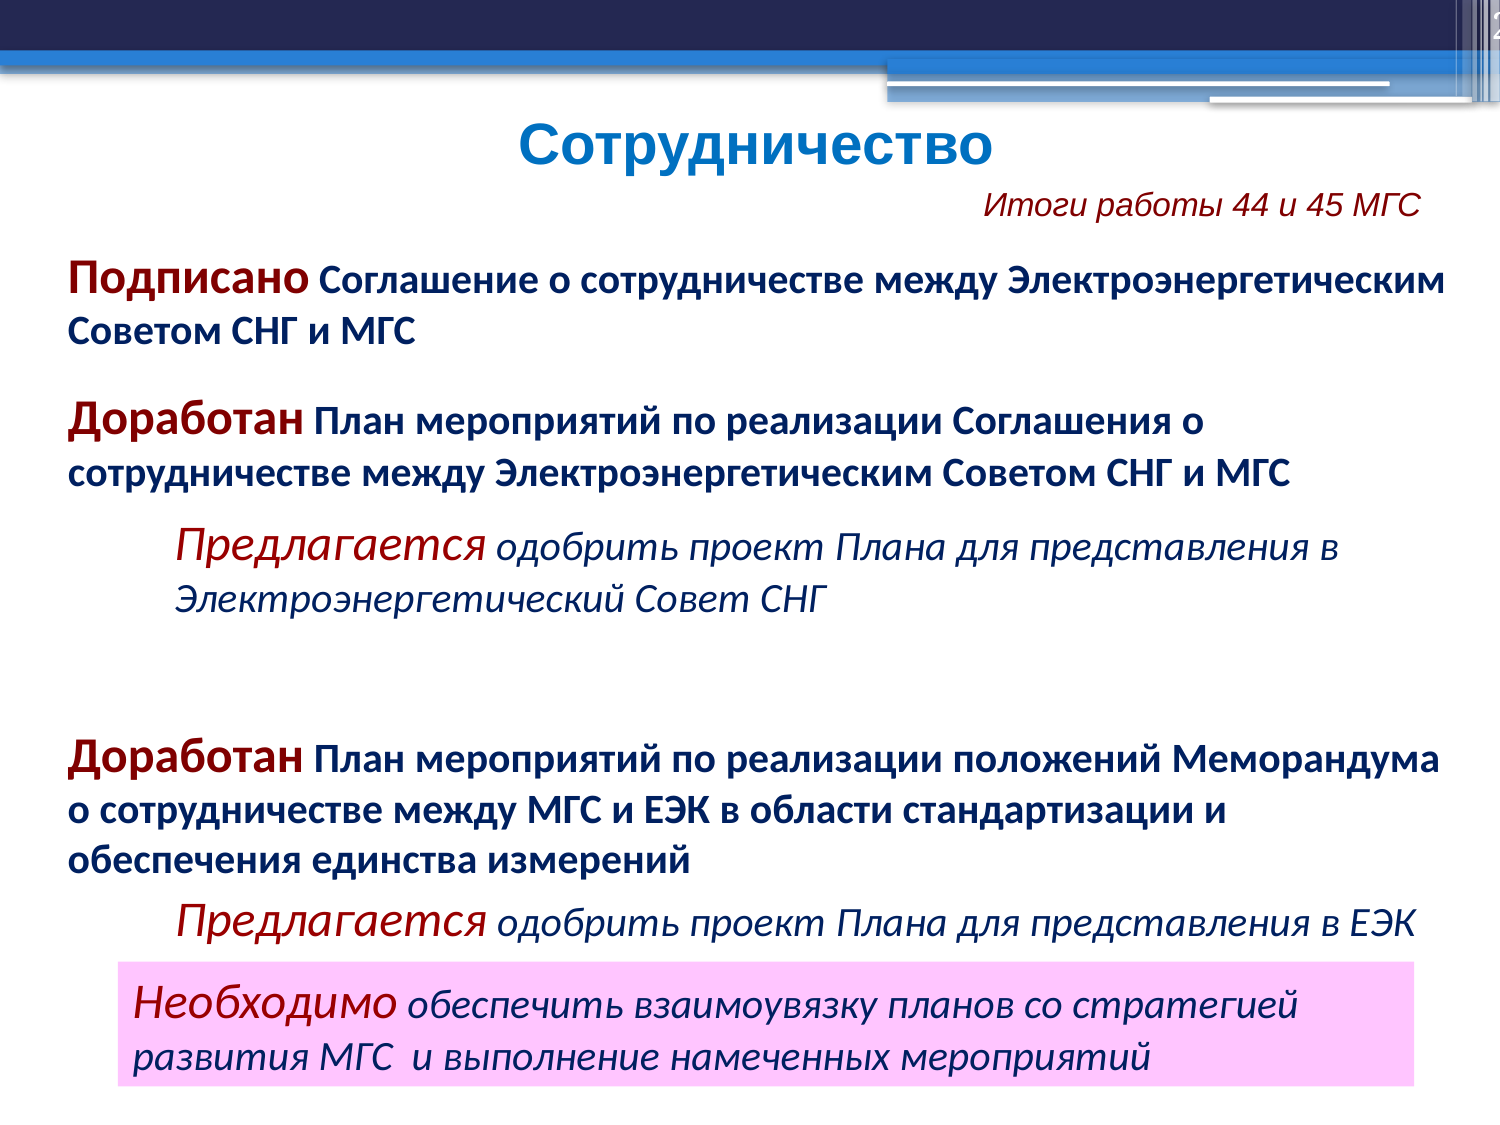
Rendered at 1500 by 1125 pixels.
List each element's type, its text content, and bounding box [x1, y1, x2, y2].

text_box Необходимо обеспечить взаимоувязку планов со стратегией развития МГС и выполнение намеченных мероприятий [117, 961, 1415, 1087]
text_box Предлагается одобрить проект Плана для представления в Электроэнергетический Совет СНГ [159, 503, 1435, 629]
text_box Сотрудничество [348, 98, 1164, 184]
text_box Подписано Соглашение о сотрудничестве между Электроэнергетическим Советом СНГ и МГС [53, 235, 1471, 361]
text_box Предлагается одобрить проект Плана для представления в ЕЭК [160, 878, 1436, 954]
text_box 22 [1332, 0, 1500, 61]
text_box Доработан План мероприятий по реализации положений Меморандума о сотрудничестве между МГС и ЕЭК в области стандартизации и обеспечения единства измерений [53, 714, 1466, 890]
text_box Доработан План мероприятий по реализации Соглашения о сотрудничестве между Электроэнергетическим Советом СНГ и МГС [53, 377, 1471, 502]
text_box Итоги работы 44 и 45 МГС [968, 176, 1447, 231]
